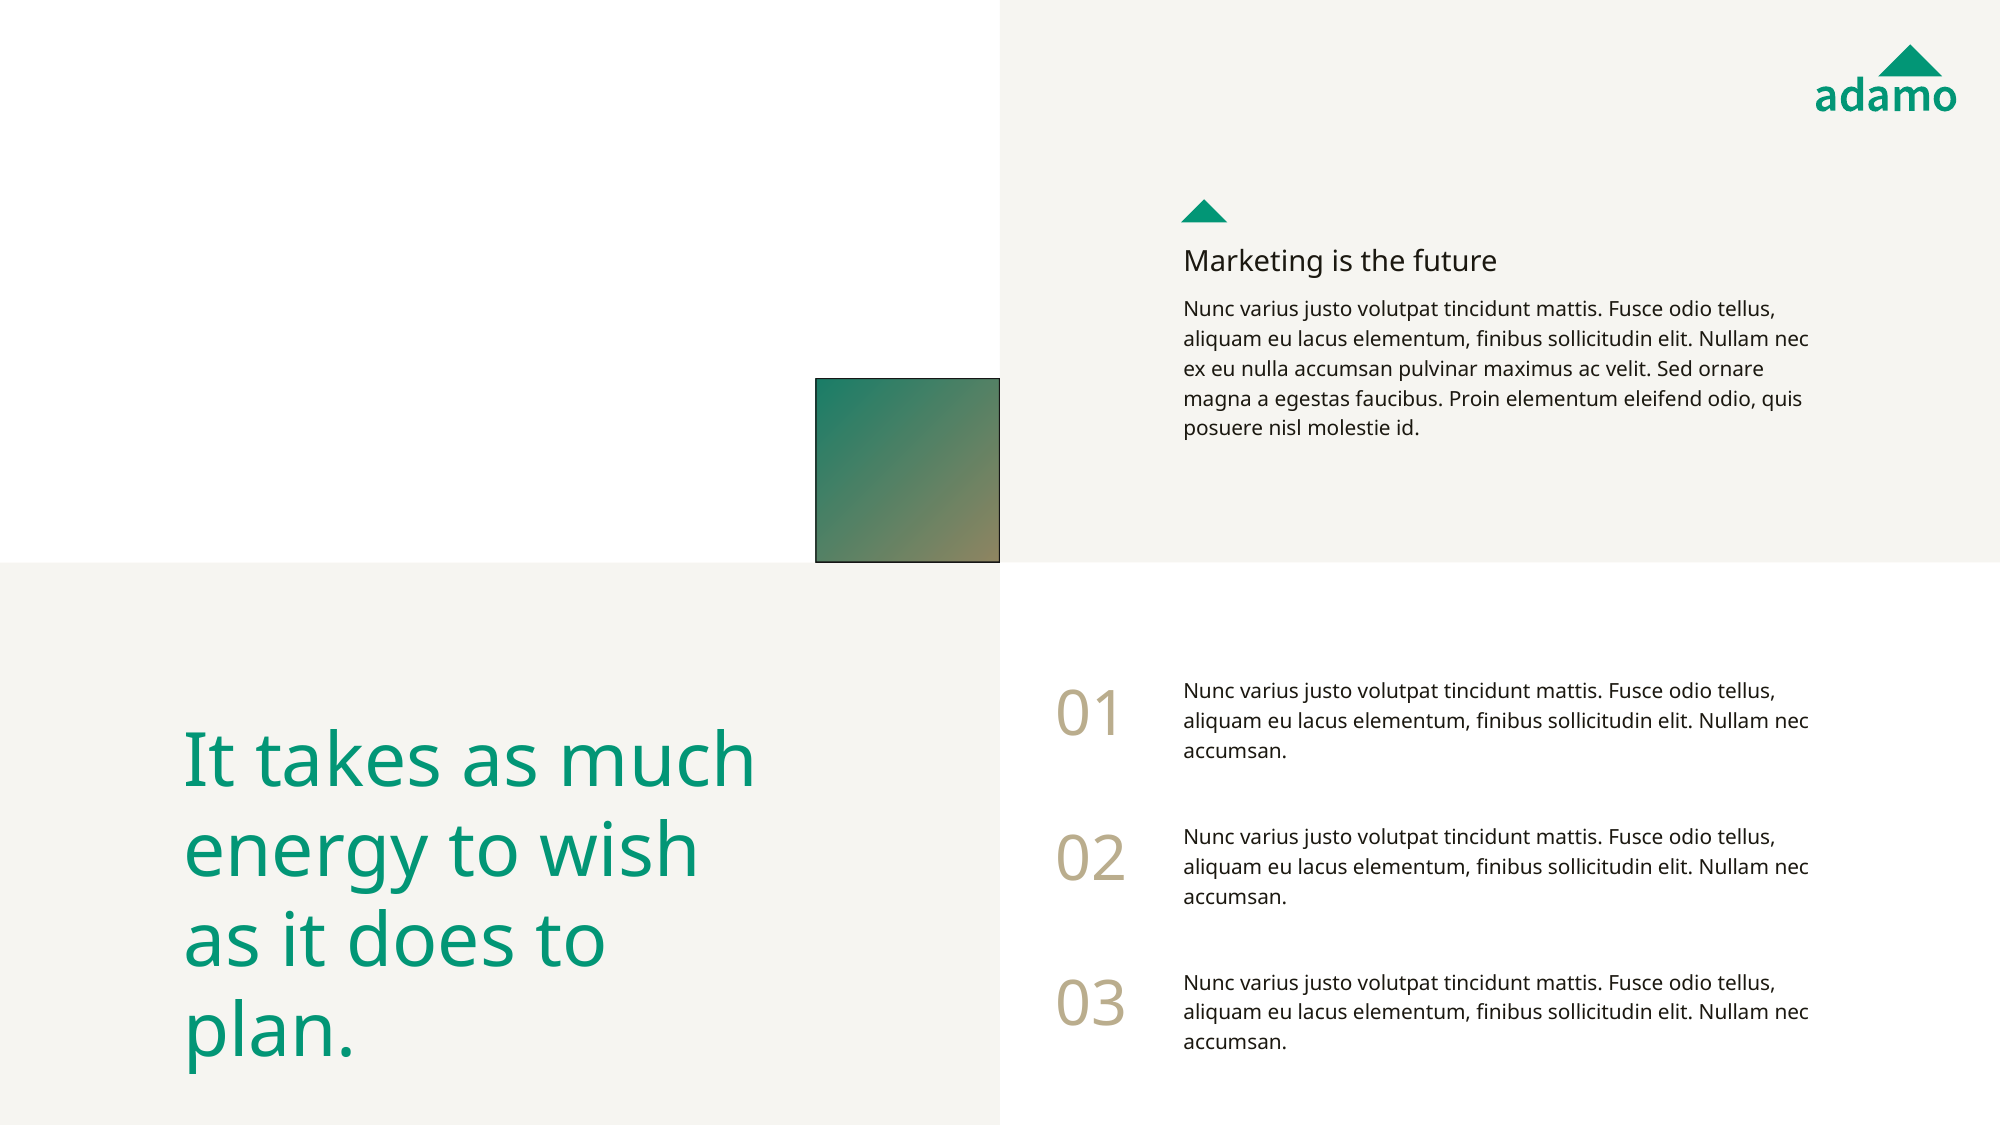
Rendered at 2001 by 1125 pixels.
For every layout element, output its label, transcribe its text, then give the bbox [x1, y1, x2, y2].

text_box [0, 563, 1001, 1125]
picture [0, 0, 1000, 563]
list Nunc varius justo volutpat tincidunt mattis. Fusce odio tellus, aliquam eu lacus elementum, finibus sollicitudin elit. Nullam nec accumsan. [1168, 956, 1832, 1031]
list Marketing is the future [1168, 227, 1832, 283]
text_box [1816, 44, 1957, 112]
list 01 [1030, 649, 1153, 756]
list 02 [1030, 794, 1153, 902]
title It takes as much energy to wish as it does to plan. [168, 704, 810, 993]
list 03 [1030, 940, 1153, 1047]
list Nunc varius justo volutpat tincidunt mattis. Fusce odio tellus, aliquam eu lacus elementum, finibus sollicitudin elit. Nullam nec accumsan. [1168, 665, 1832, 740]
list Nunc varius justo volutpat tincidunt mattis. Fusce odio tellus, aliquam eu lacus elementum, finibus sollicitudin elit. Nullam nec ex eu nulla accumsan pulvinar maximus ac velit. Sed ornare magna a egestas faucibus. Proin elementum eleifend odio, quis posuere nisl molestie id. [1168, 283, 1832, 417]
text_box [1000, 0, 2000, 563]
list Nunc varius justo volutpat tincidunt mattis. Fusce odio tellus, aliquam eu lacus elementum, finibus sollicitudin elit. Nullam nec accumsan. [1168, 811, 1832, 885]
text_box [1181, 199, 1228, 223]
